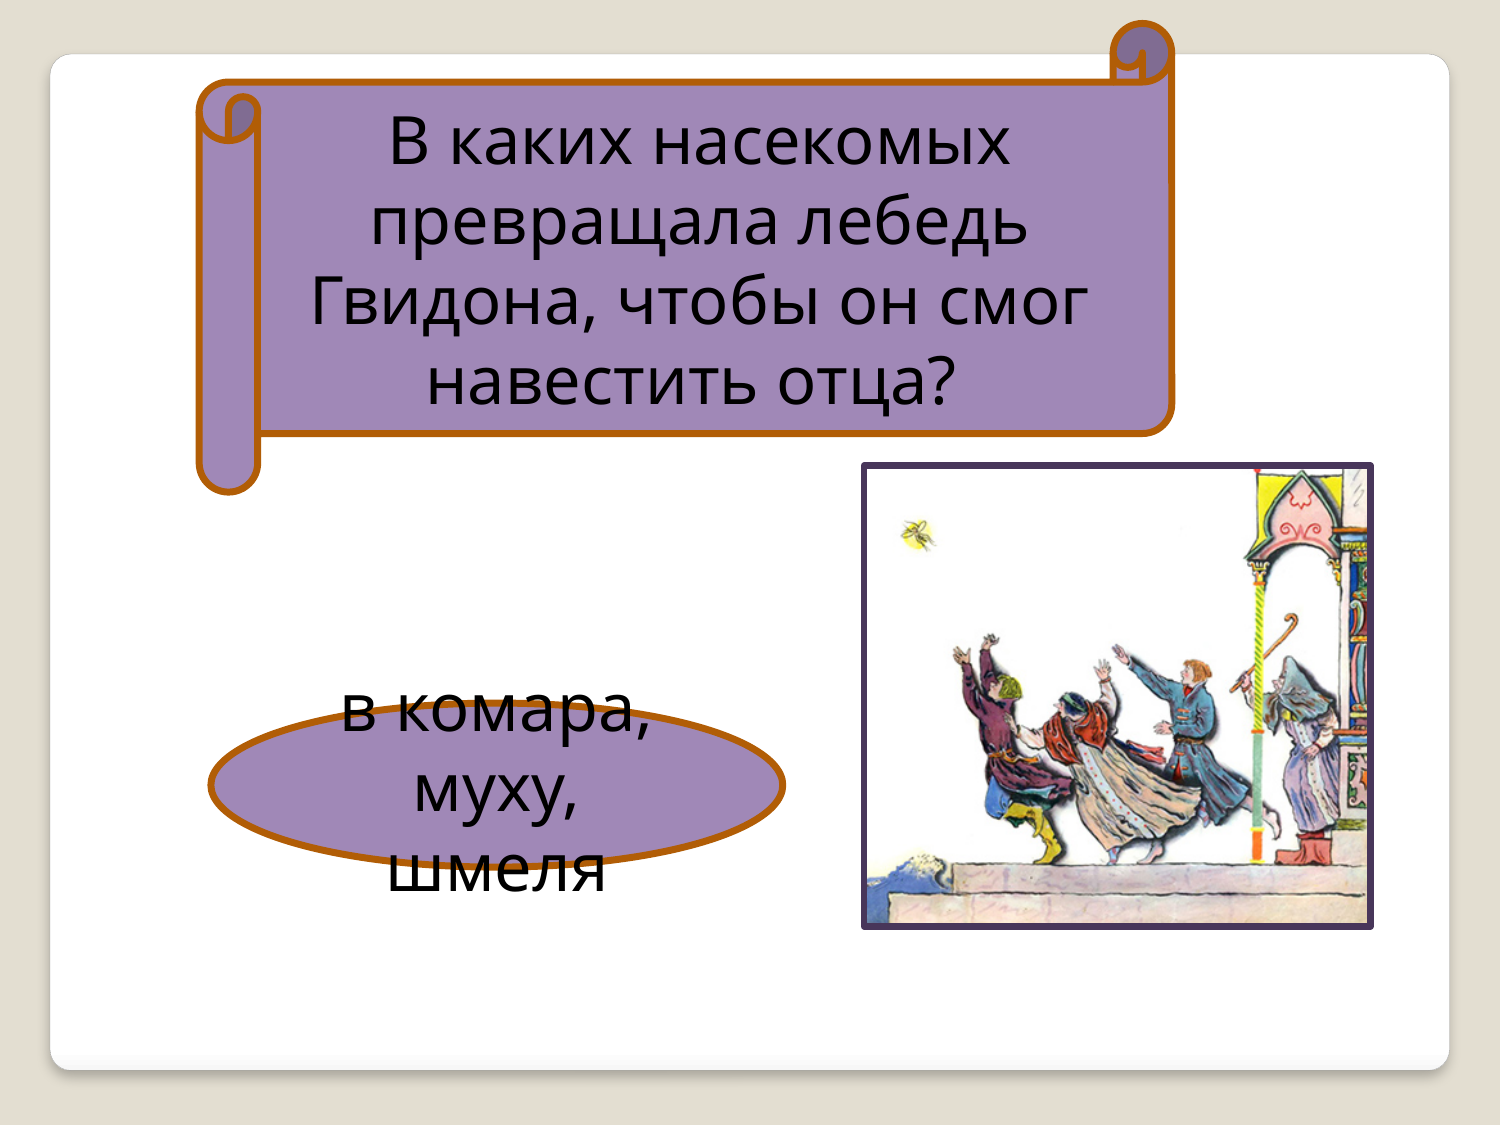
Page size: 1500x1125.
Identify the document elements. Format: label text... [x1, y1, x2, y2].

text_box В каких насекомых превращала лебедь Гвидона, чтобы он смог навестить отца? [195, 19, 1176, 496]
text_box в комара, муху, шмеля [207, 699, 787, 871]
picture [866, 468, 1368, 924]
